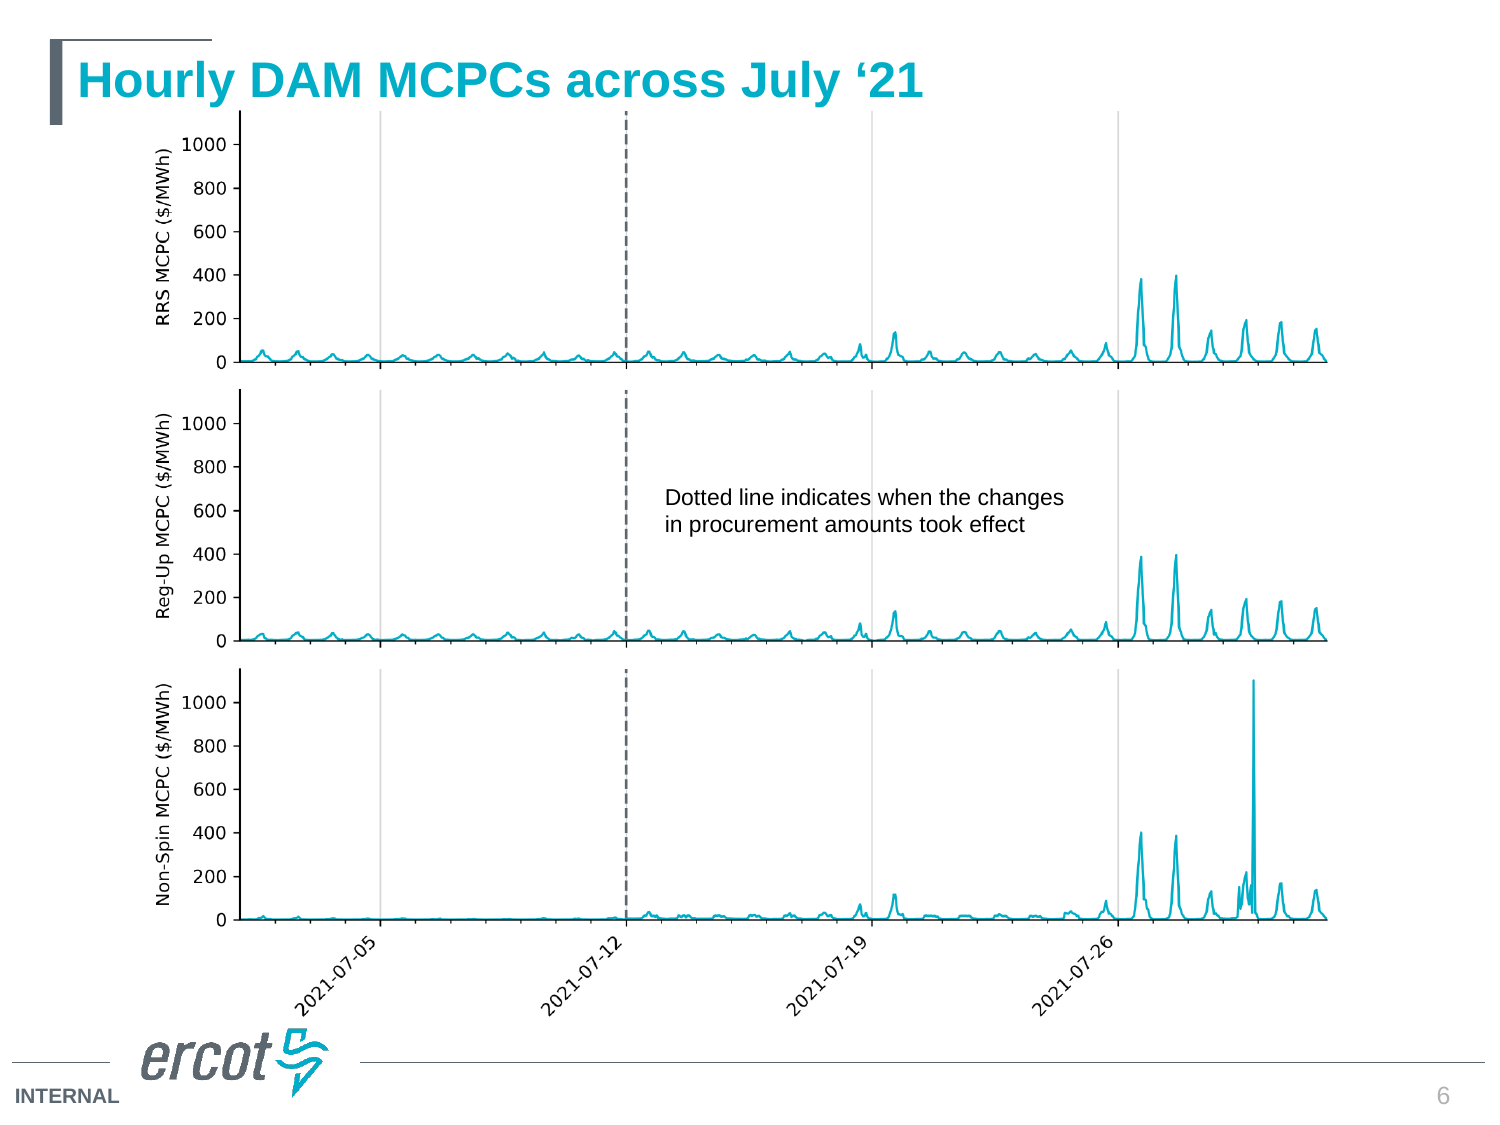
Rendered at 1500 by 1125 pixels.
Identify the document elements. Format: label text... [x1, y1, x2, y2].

picture [137, 105, 1332, 1100]
title Hourly DAM MCPCs across July ‘21 [62, 39, 1450, 125]
slide_number 6 [1400, 1076, 1488, 1113]
